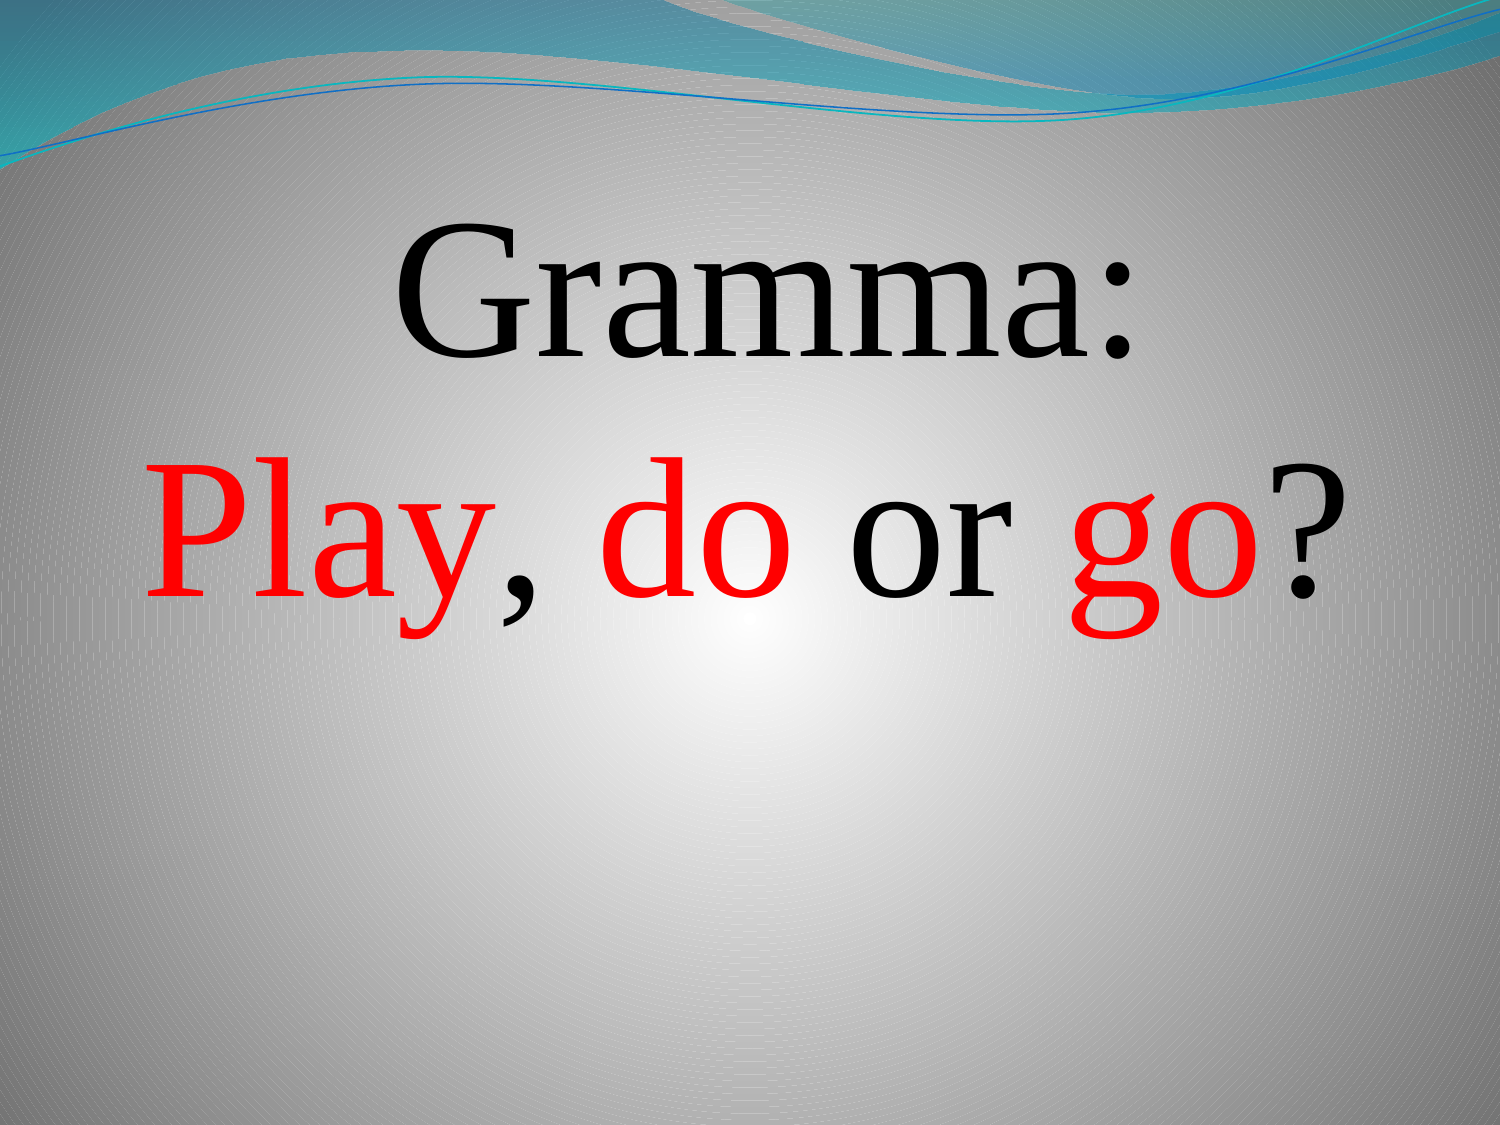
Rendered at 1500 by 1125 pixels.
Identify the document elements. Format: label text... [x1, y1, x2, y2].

text_box Gramma: Play, do or go? [76, 148, 1376, 644]
